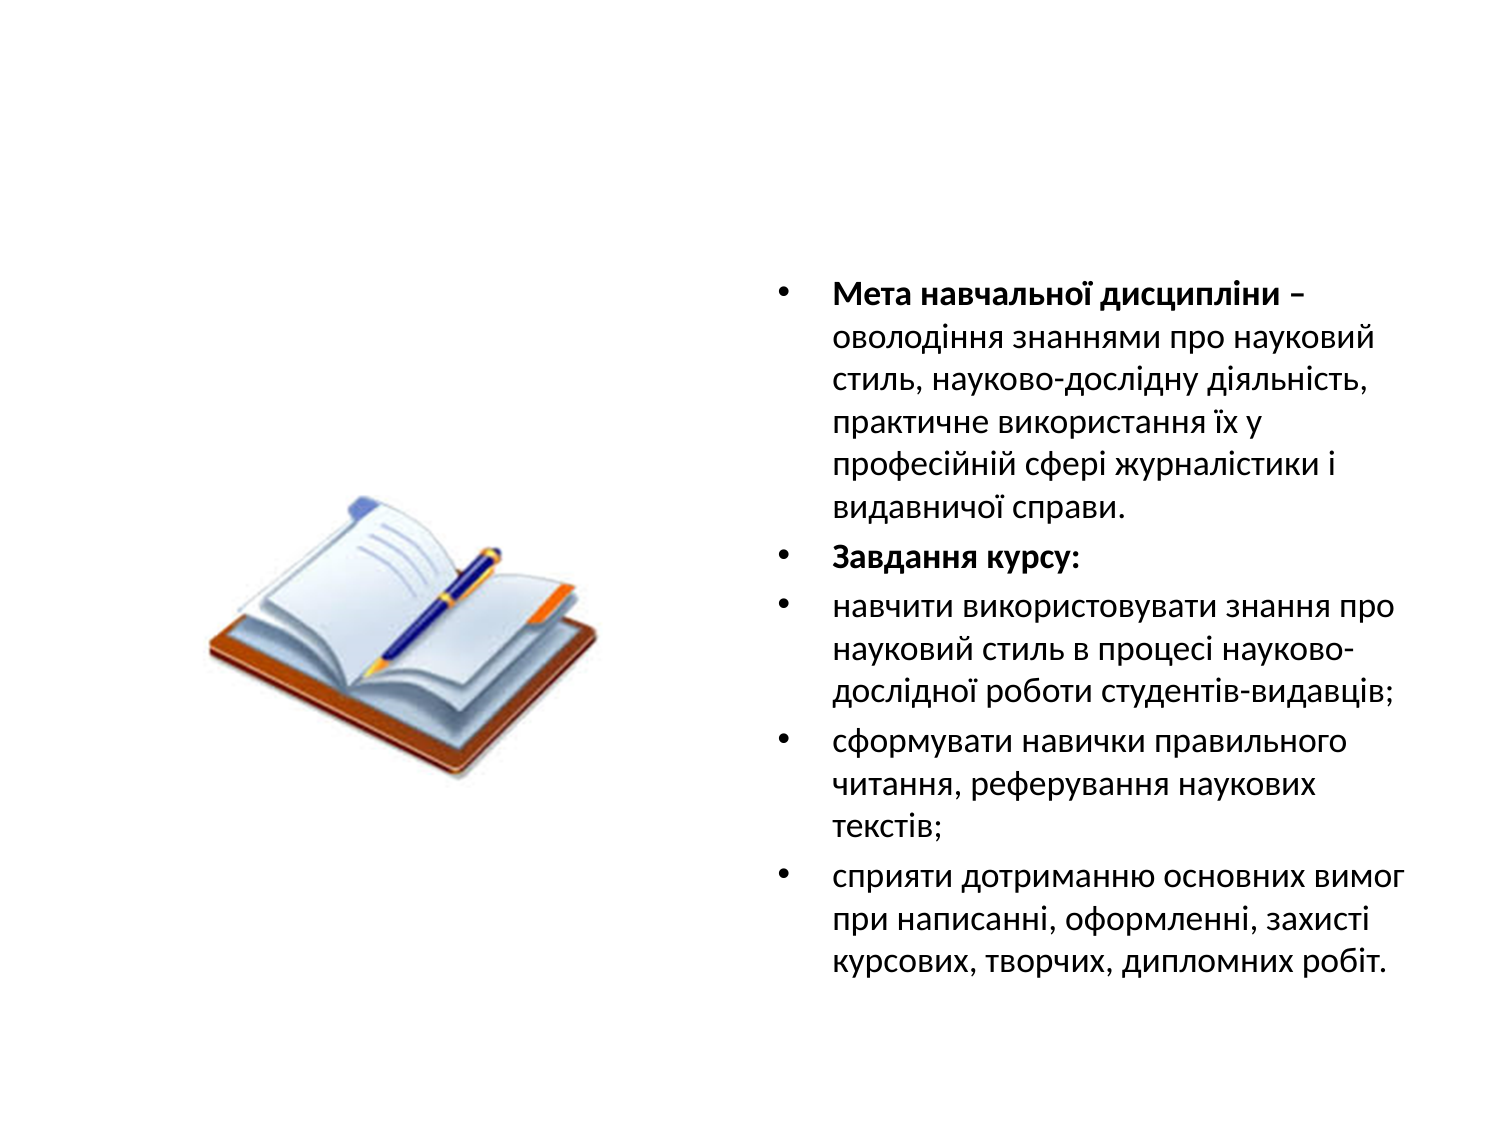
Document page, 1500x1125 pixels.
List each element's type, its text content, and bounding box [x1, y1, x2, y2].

list Мета навчальної дисципліни – оволодіння знаннями про науковий стиль, науково-дослідну діяльність, практичне використання їх у професійній сфері журналістики і видавничої справи. Завдання курсу: навчити використовувати знання про науковий стиль в процесі науково-дослідної роботи студентів-видавців; сформувати навички правильного читання, реферування наукових текстів; сприяти дотриманню основних вимог при написанні, оформленні, захисті курсових, творчих, дипломних робіт. [762, 262, 1425, 1005]
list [188, 470, 624, 797]
